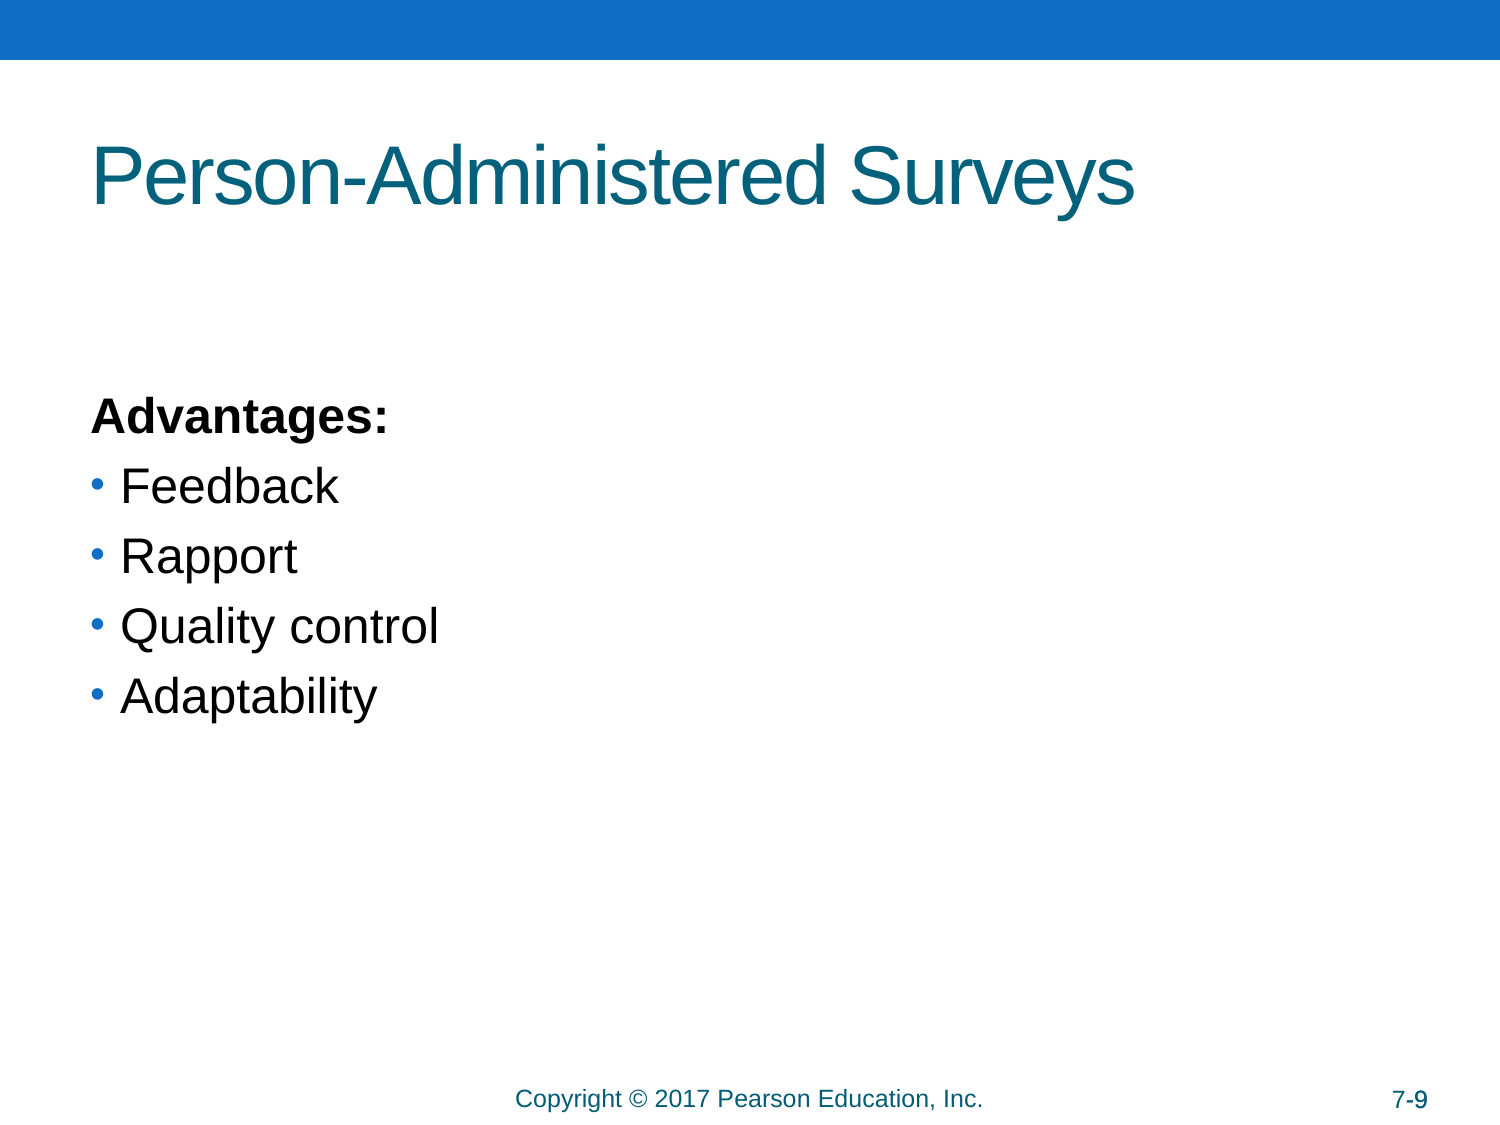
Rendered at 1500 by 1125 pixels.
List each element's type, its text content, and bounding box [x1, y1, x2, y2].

title Person-Administered Surveys [75, 90, 1425, 253]
list Advantages: Feedback Rapport Quality control Adaptability [75, 376, 1425, 1125]
